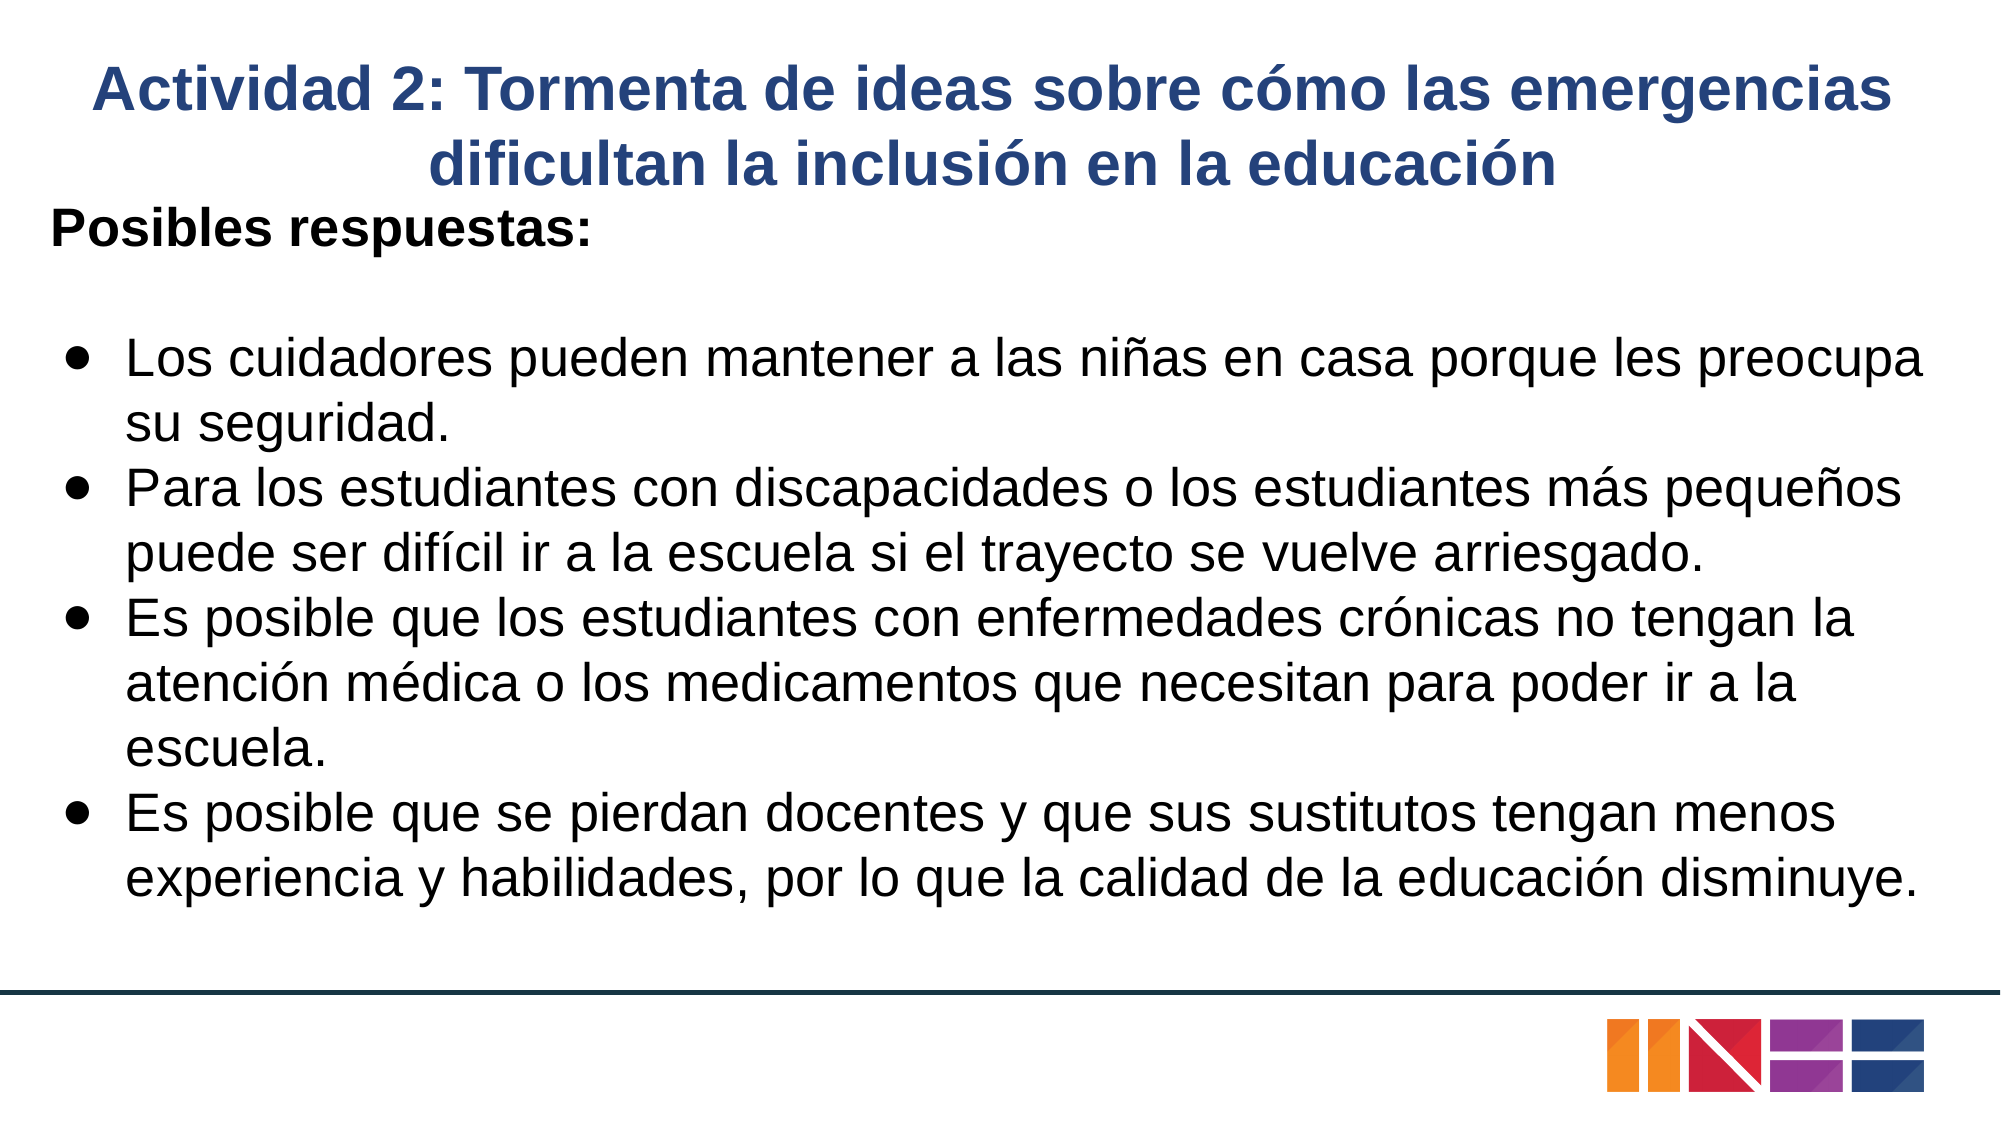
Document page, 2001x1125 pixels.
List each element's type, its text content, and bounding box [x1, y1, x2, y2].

picture [1607, 1019, 1924, 1092]
list Posibles respuestas: Los cuidadores pueden mantener a las niñas en casa porque les preocupa su seguridad. Para los estudiantes con discapacidades o los estudiantes más pequeños puede ser difícil ir a la escuela si el trayecto se vuelve arriesgado. Es posible que los estudiantes con enfermedades crónicas no tengan la atención médica o los medicamentos que necesitan para poder ir a la escuela. Es posible que se pierdan docentes y que sus sustitutos tengan menos experiencia y habilidades, por lo que la calidad de la educación disminuye. [31, 172, 1971, 974]
title Actividad 2: Tormenta de ideas sobre cómo las emergencias dificultan la inclusión en la educación [31, 28, 1957, 145]
